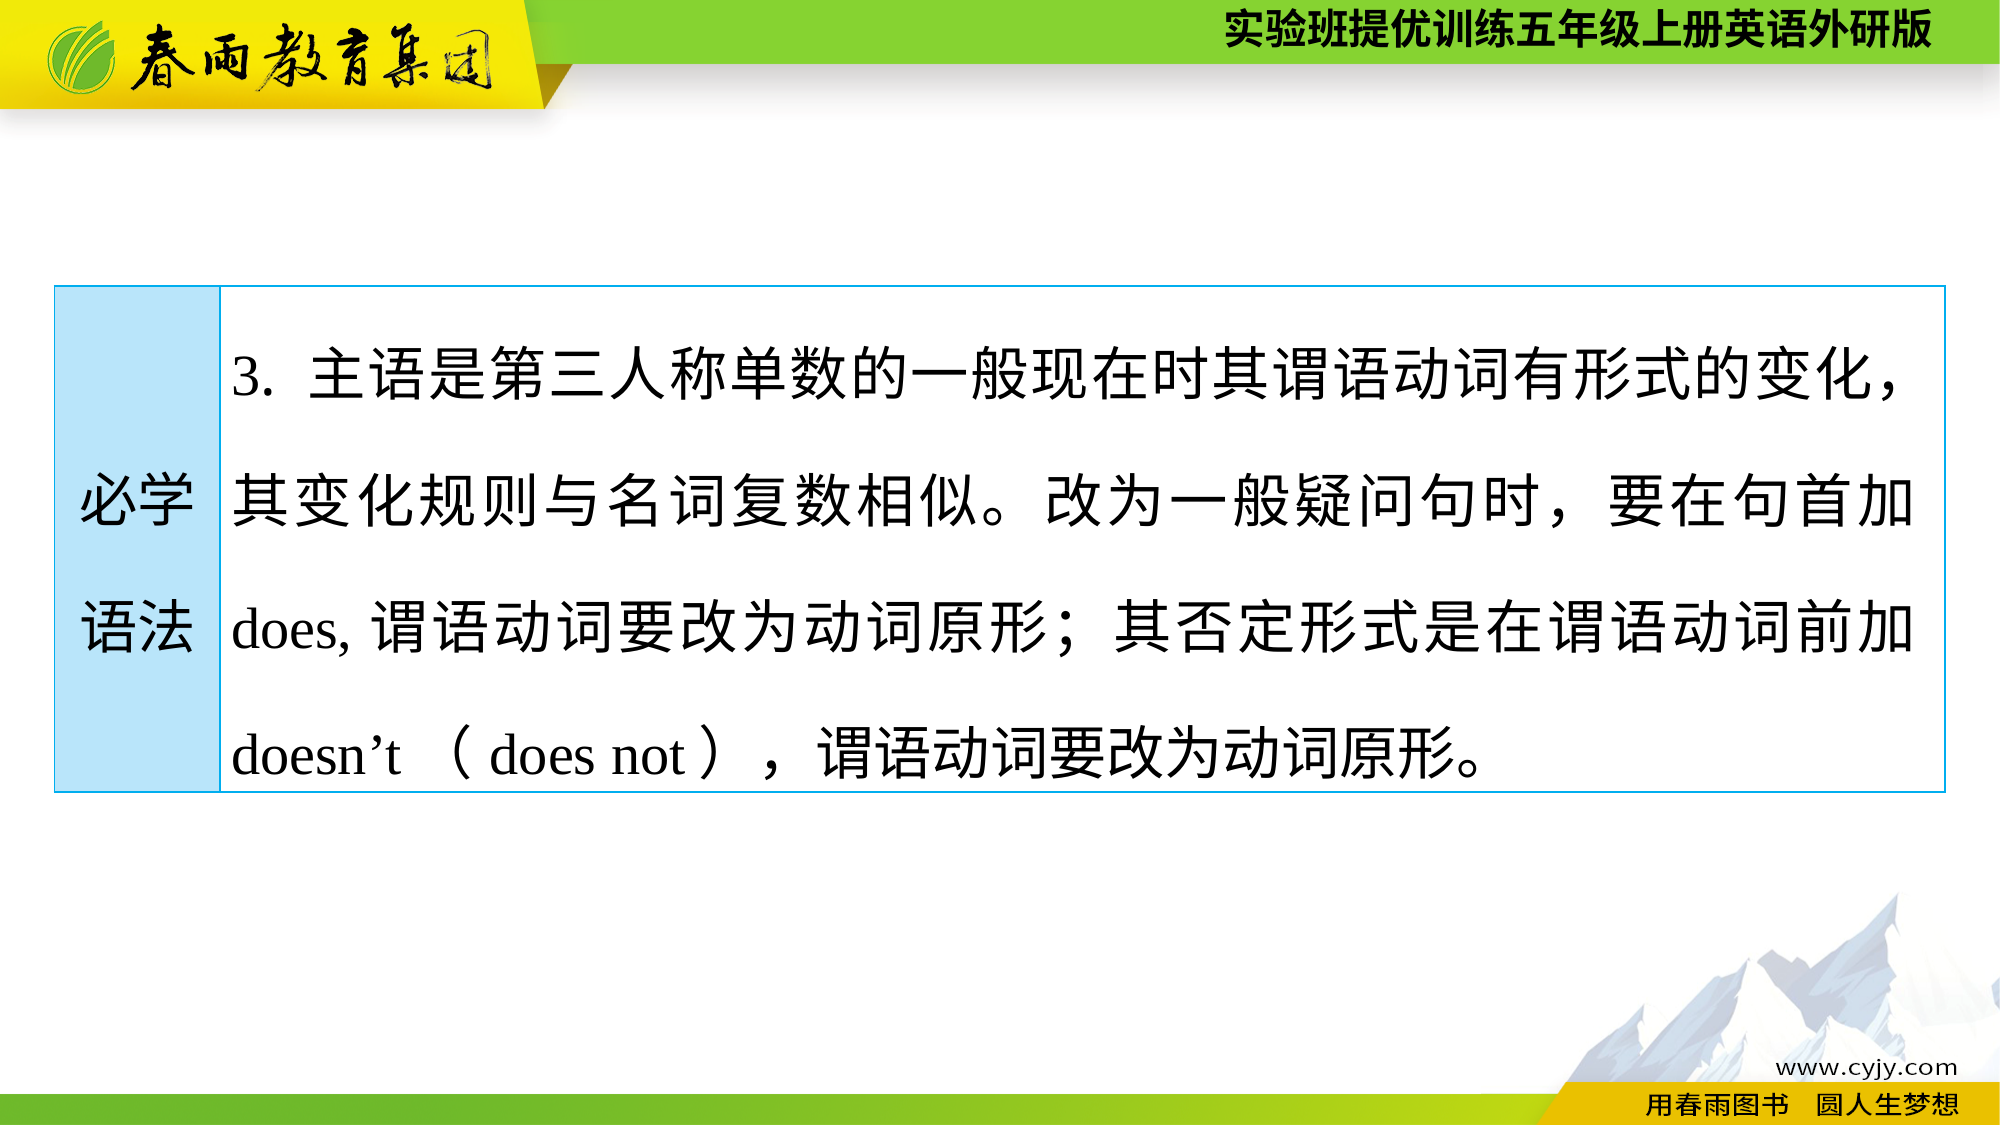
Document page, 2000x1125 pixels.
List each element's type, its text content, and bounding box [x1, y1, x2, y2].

table_header 必学 语法 [55, 287, 219, 791]
picture [0, 0, 2000, 1125]
table_header 3. 主语是第三人称单数的一般现在时其谓语动词有形式的变化，其变化规则与名词复数相似。改为一般疑问句时，要在句首加does,谓语动词要改为动词原形；其否定形式是在谓语动词前加doesn’t（does not），谓语动词要改为动词原形。 [221, 287, 1944, 791]
